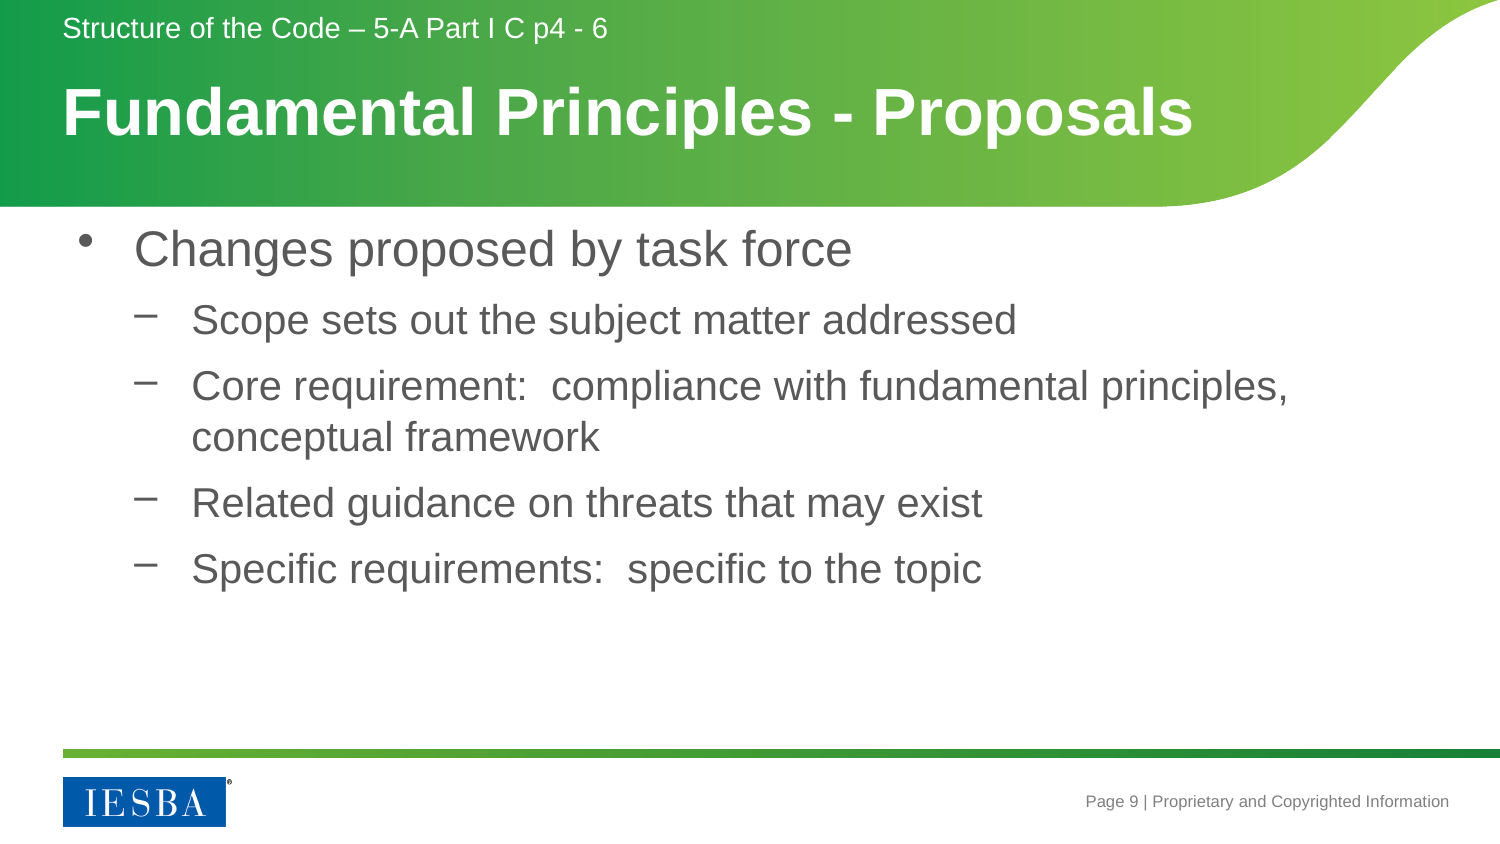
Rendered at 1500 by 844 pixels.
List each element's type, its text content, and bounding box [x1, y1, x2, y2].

list Changes proposed by task force Scope sets out the subject matter addressed Core requirement: compliance with fundamental principles, conceptual framework Related guidance on threats that may exist Specific requirements: specific to the topic [62, 209, 1450, 747]
subtitle Structure of the Code – 5-A Part I C p4 - 6 [62, 9, 675, 47]
picture [0, 0, 1500, 207]
picture [63, 777, 232, 827]
title Fundamental Principles - Proposals [62, 75, 1325, 142]
